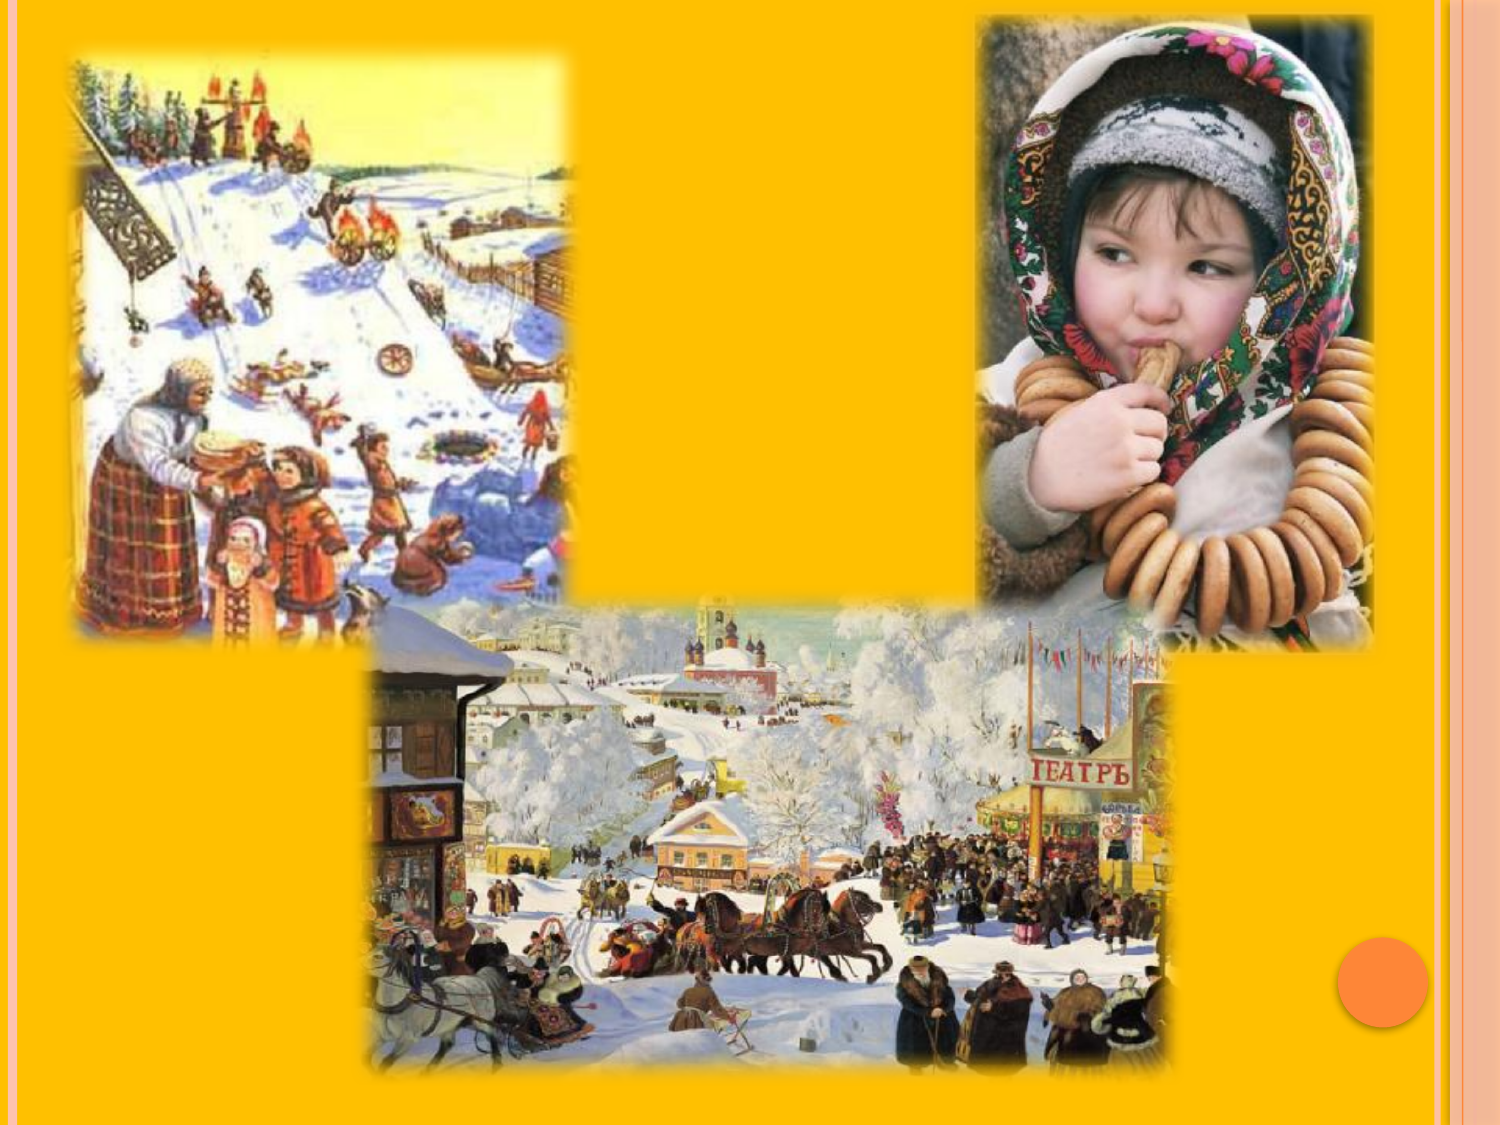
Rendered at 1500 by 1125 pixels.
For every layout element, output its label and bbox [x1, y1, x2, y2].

picture [350, 0, 1389, 1086]
list [57, 34, 587, 657]
